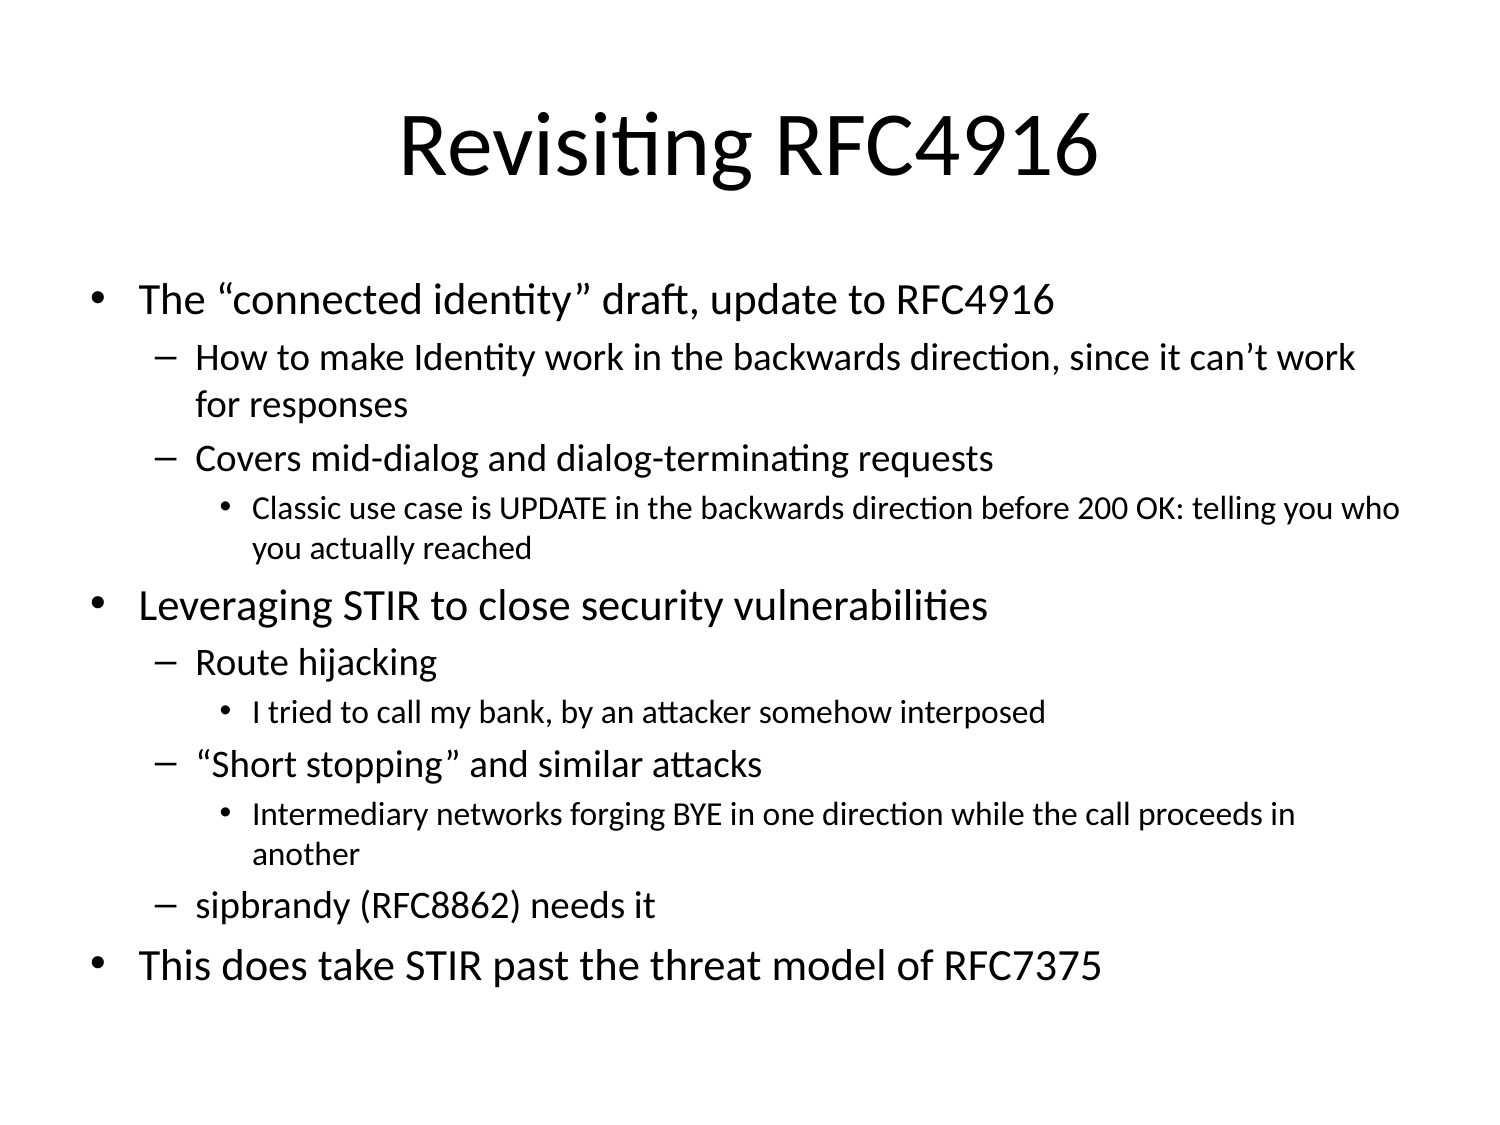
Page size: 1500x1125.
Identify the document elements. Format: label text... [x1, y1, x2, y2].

title Revisiting RFC4916 [75, 45, 1425, 233]
list The “connected identity” draft, update to RFC4916 How to make Identity work in the backwards direction, since it can’t work for responses Covers mid-dialog and dialog-terminating requests Classic use case is UPDATE in the backwards direction before 200 OK: telling you who you actually reached Leveraging STIR to close security vulnerabilities Route hijacking I tried to call my bank, by an attacker somehow interposed “Short stopping” and similar attacks Intermediary networks forging BYE in one direction while the call proceeds in another sipbrandy (RFC8862) needs it This does take STIR past the threat model of RFC7375 [75, 262, 1425, 1005]
